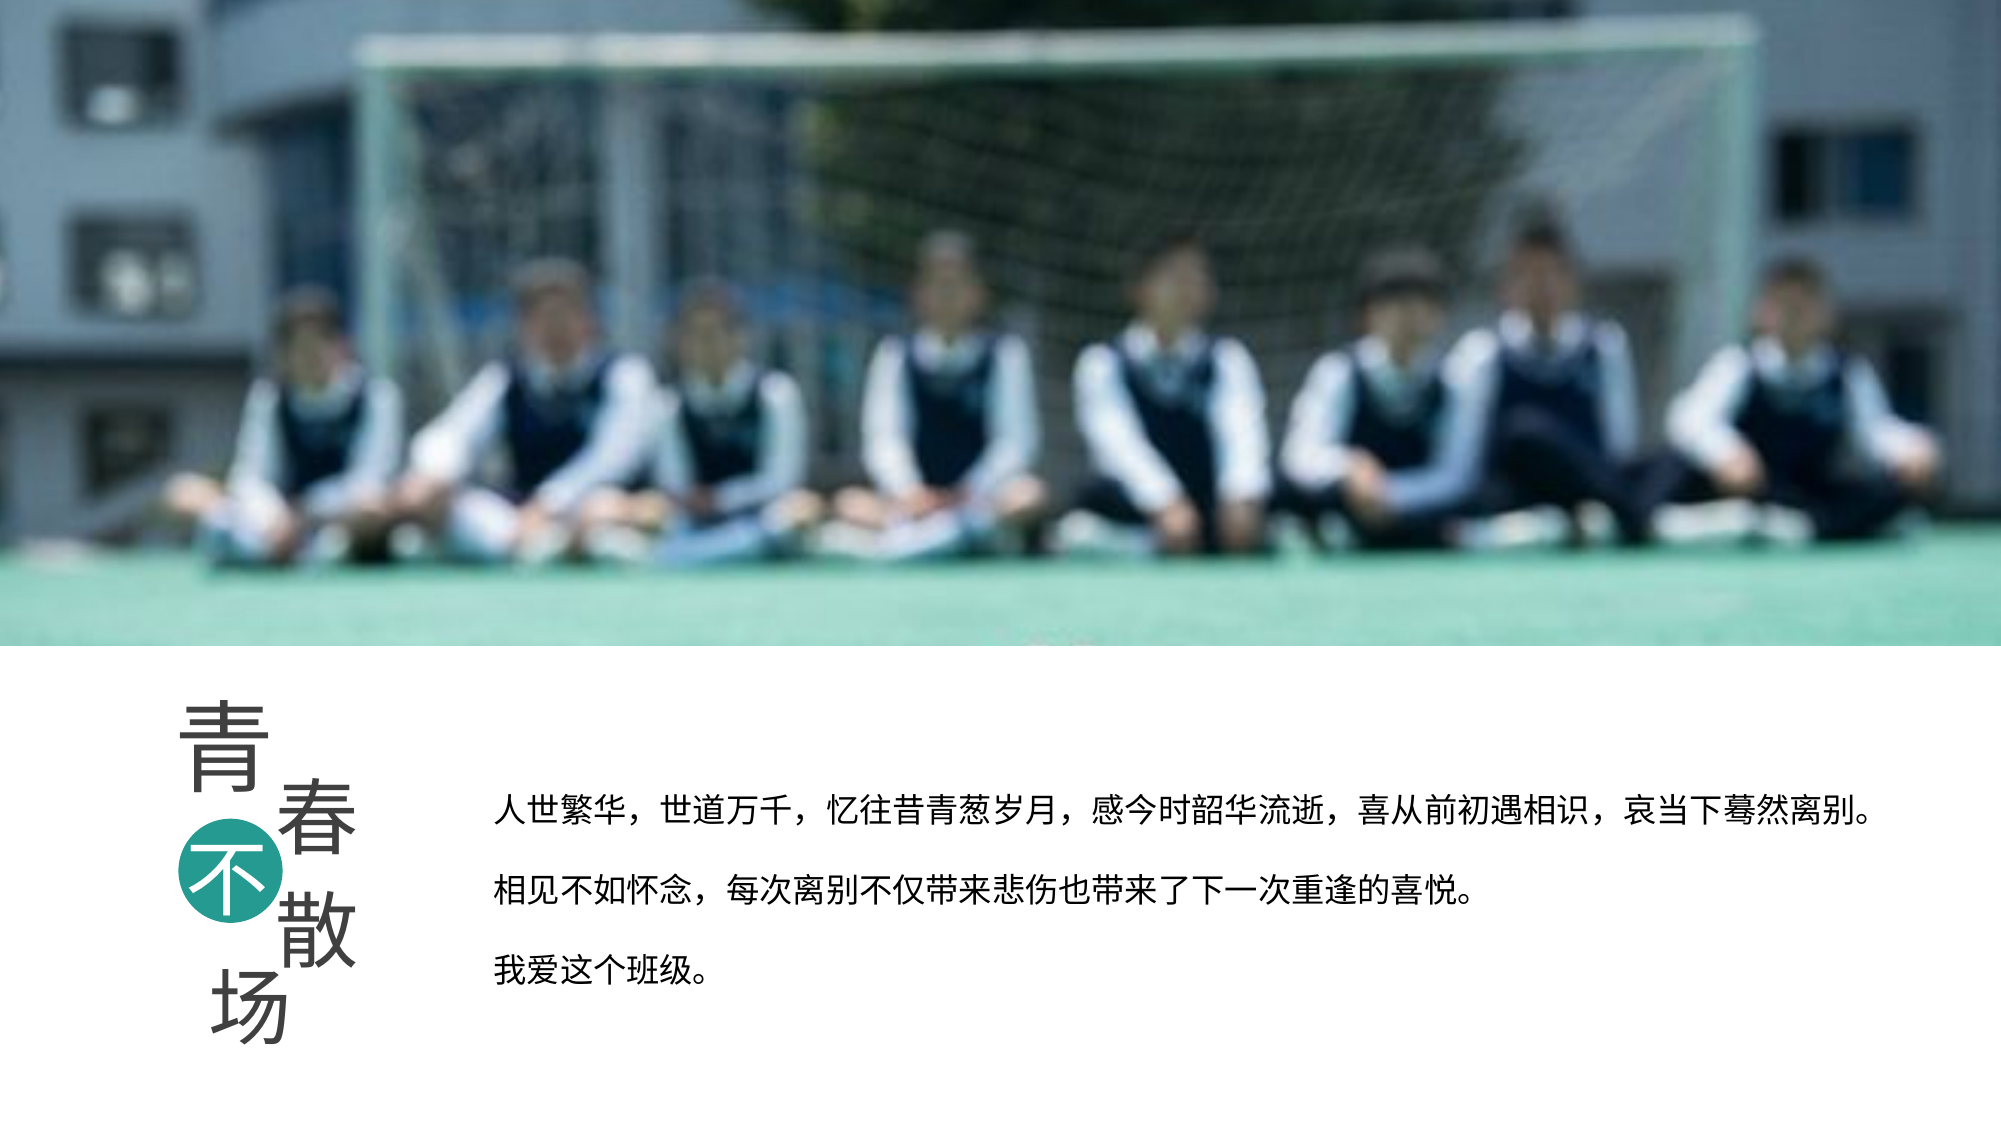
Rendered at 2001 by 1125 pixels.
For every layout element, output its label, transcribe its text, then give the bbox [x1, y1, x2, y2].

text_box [147, 677, 369, 1065]
picture [0, 0, 2001, 646]
text_box 人世繁华，世道万千，忆往昔青葱岁月，感今时韶华流逝，喜从前初遇相识，哀当下蓦然离别。 相见不如怀念，每次离别不仅带来悲伤也带来了下一次重逢的喜悦。 我爱这个班级。 [478, 742, 1923, 997]
